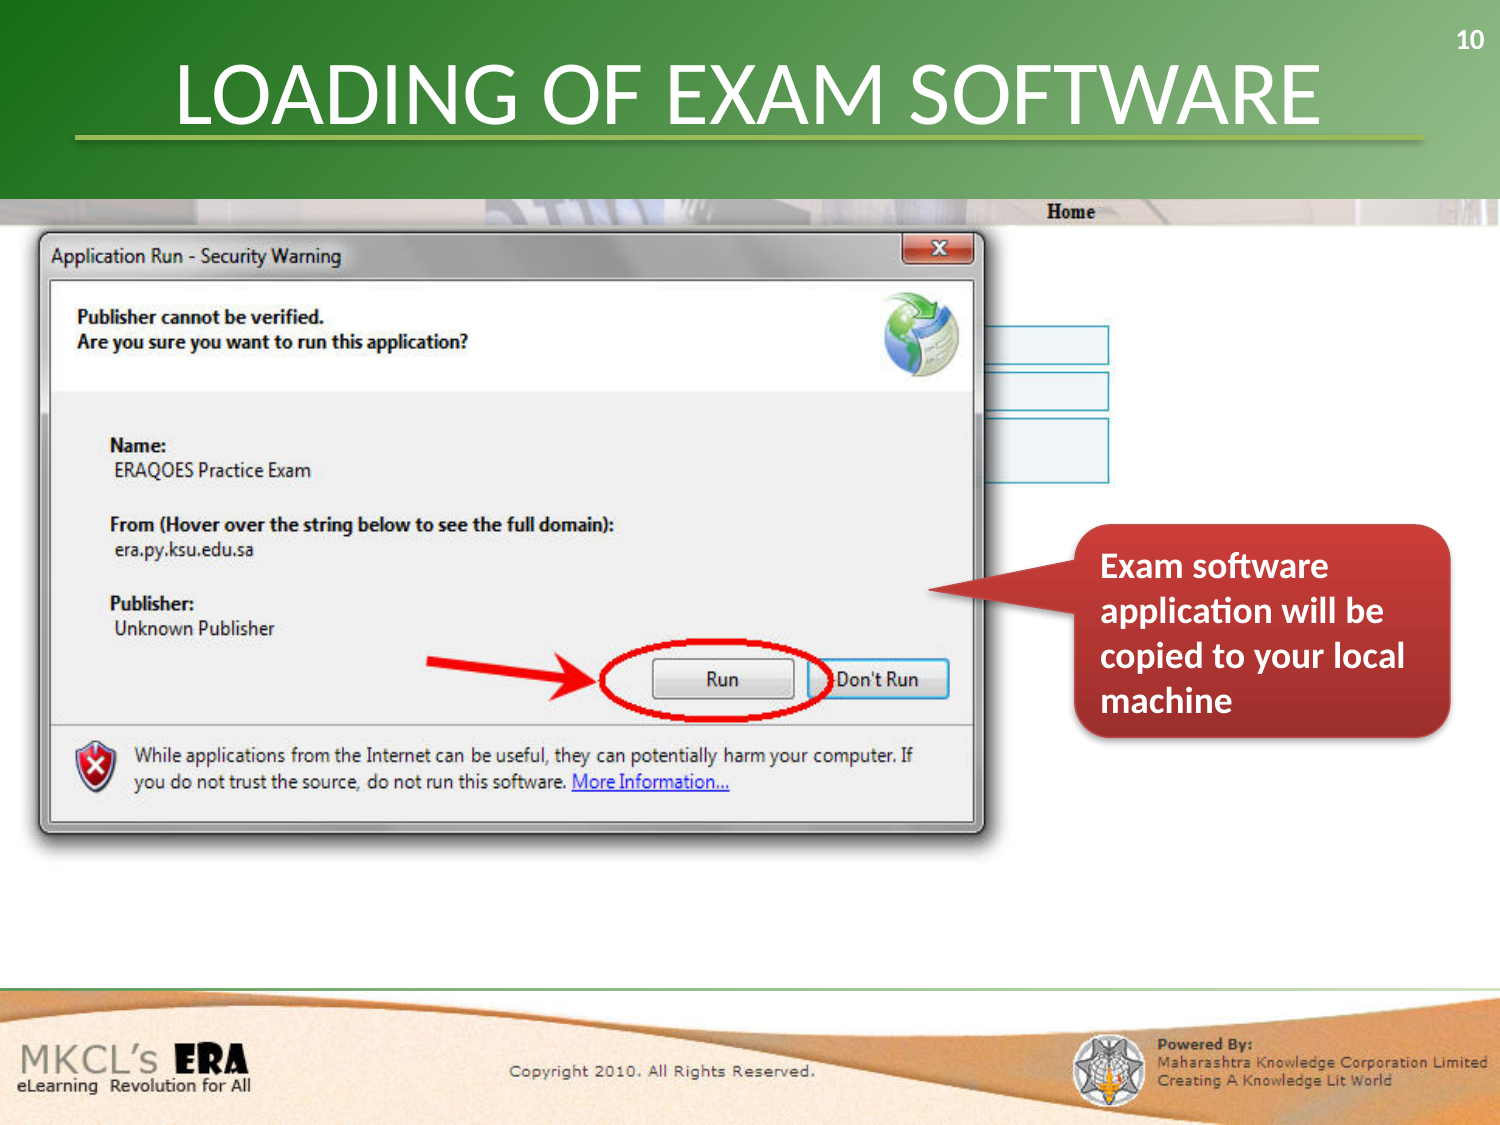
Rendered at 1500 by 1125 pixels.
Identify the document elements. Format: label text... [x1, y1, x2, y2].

title LOADING OF EXAM SOFTWARE [75, 24, 1425, 150]
slide_number 10 [1425, 0, 1500, 75]
picture [0, 991, 1500, 1125]
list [0, 199, 1500, 988]
